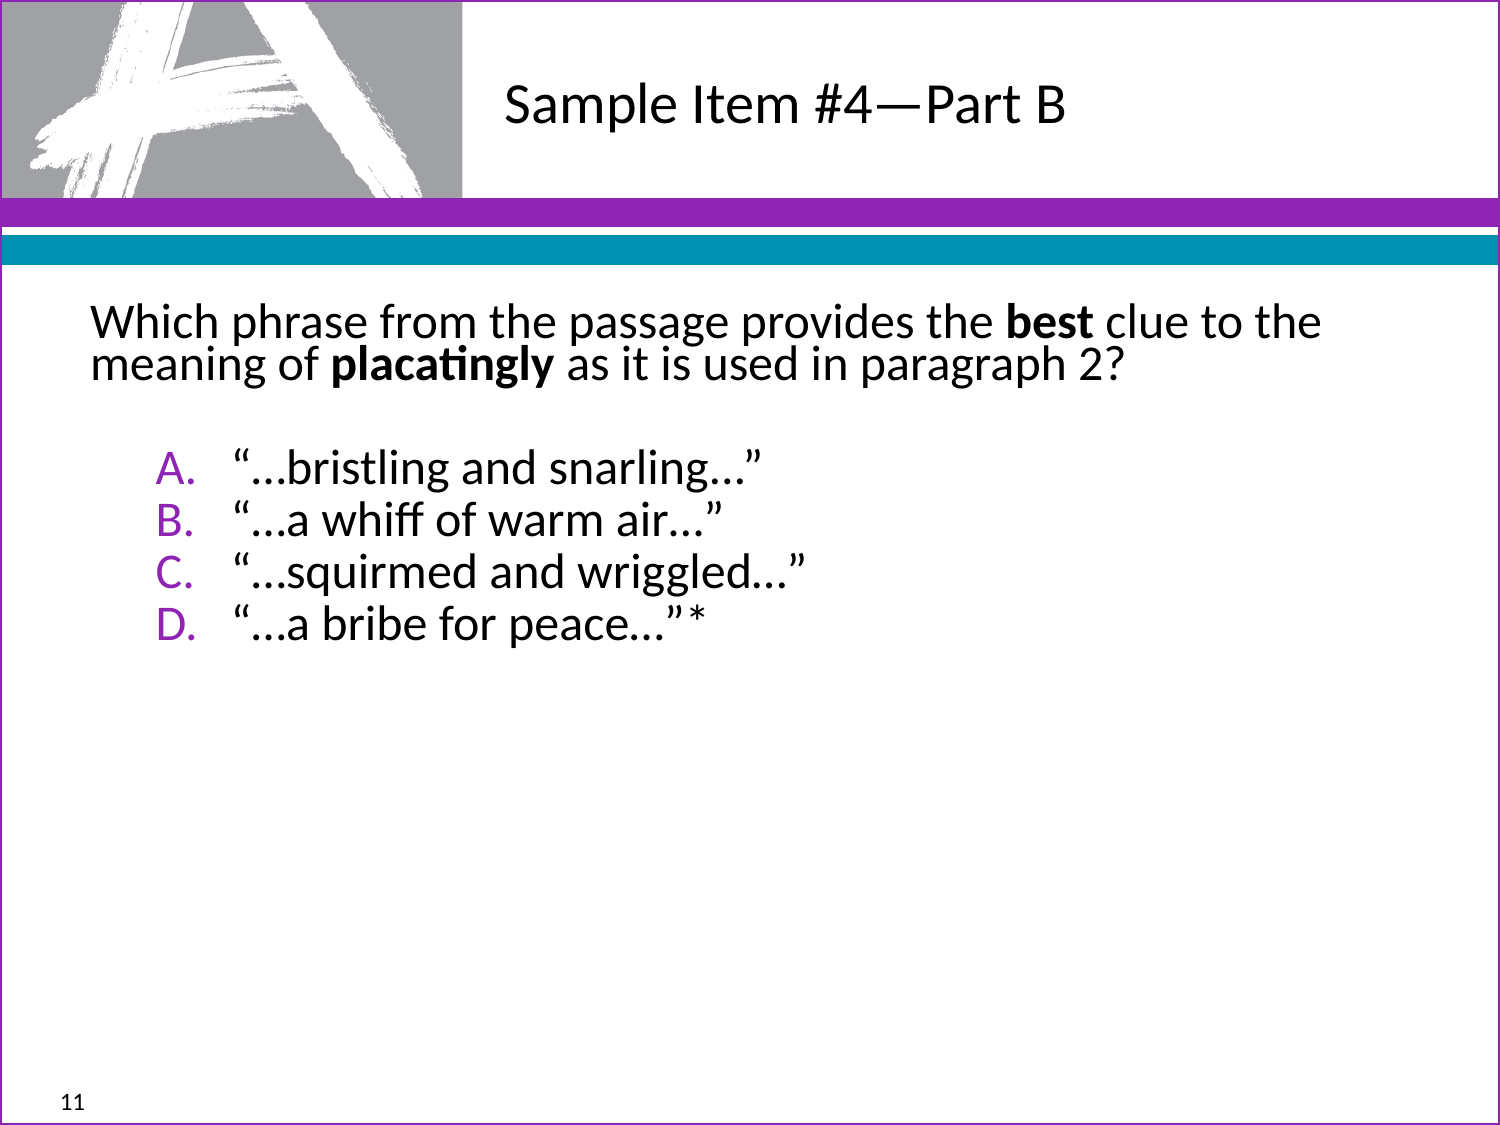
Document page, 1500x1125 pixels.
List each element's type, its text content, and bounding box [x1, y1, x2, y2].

slide_number 11 [0, 1077, 100, 1125]
title Sample Item #4—Part B [462, 0, 1500, 200]
list Which phrase from the passage provides the best clue to the meaning of placatingly as it is used in paragraph 2? “…bristling and snarling...” “…a whiff of warm air…” “…squirmed and wriggled…” “…a bribe for peace…”* [75, 262, 1425, 1075]
picture [2, 2, 462, 198]
